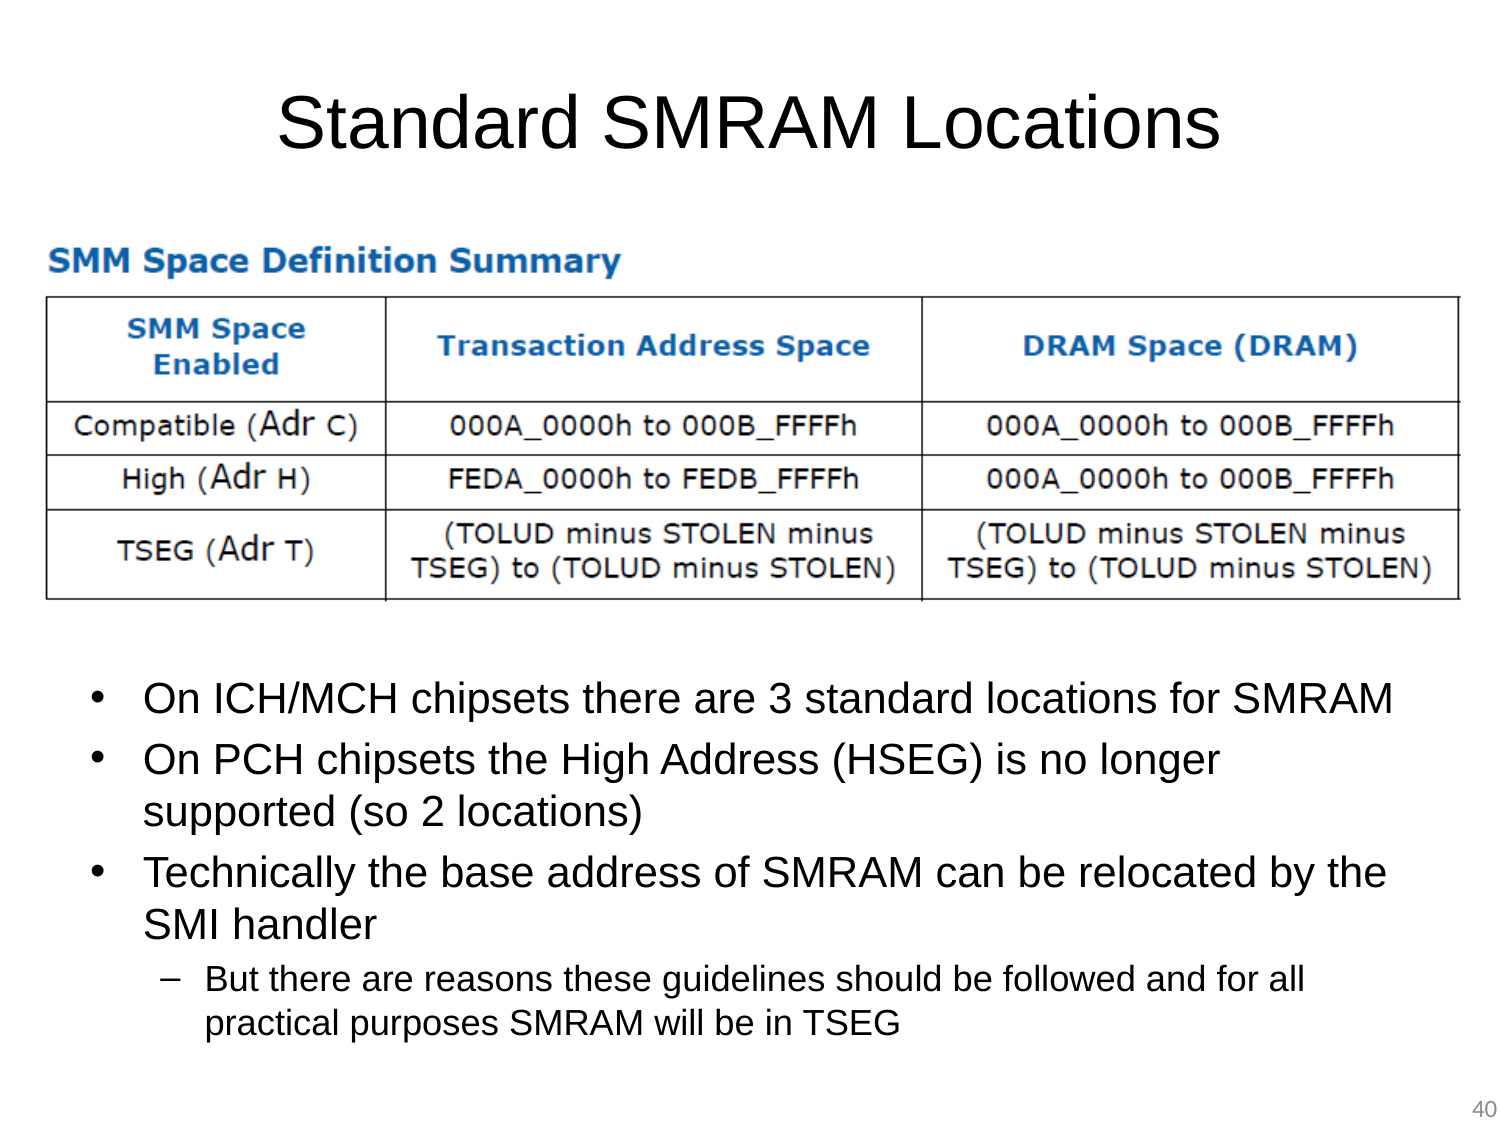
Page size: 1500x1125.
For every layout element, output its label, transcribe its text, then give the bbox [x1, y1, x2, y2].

picture [31, 237, 1475, 612]
title Standard SMRAM Locations [75, 24, 1425, 213]
slide_number 40 [1162, 1077, 1500, 1125]
list On ICH/MCH chipsets there are 3 standard locations for SMRAM On PCH chipsets the High Address (HSEG) is no longer supported (so 2 locations) Technically the base address of SMRAM can be relocated by the SMI handler But there are reasons these guidelines should be followed and for all practical purposes SMRAM will be in TSEG [75, 662, 1425, 1100]
